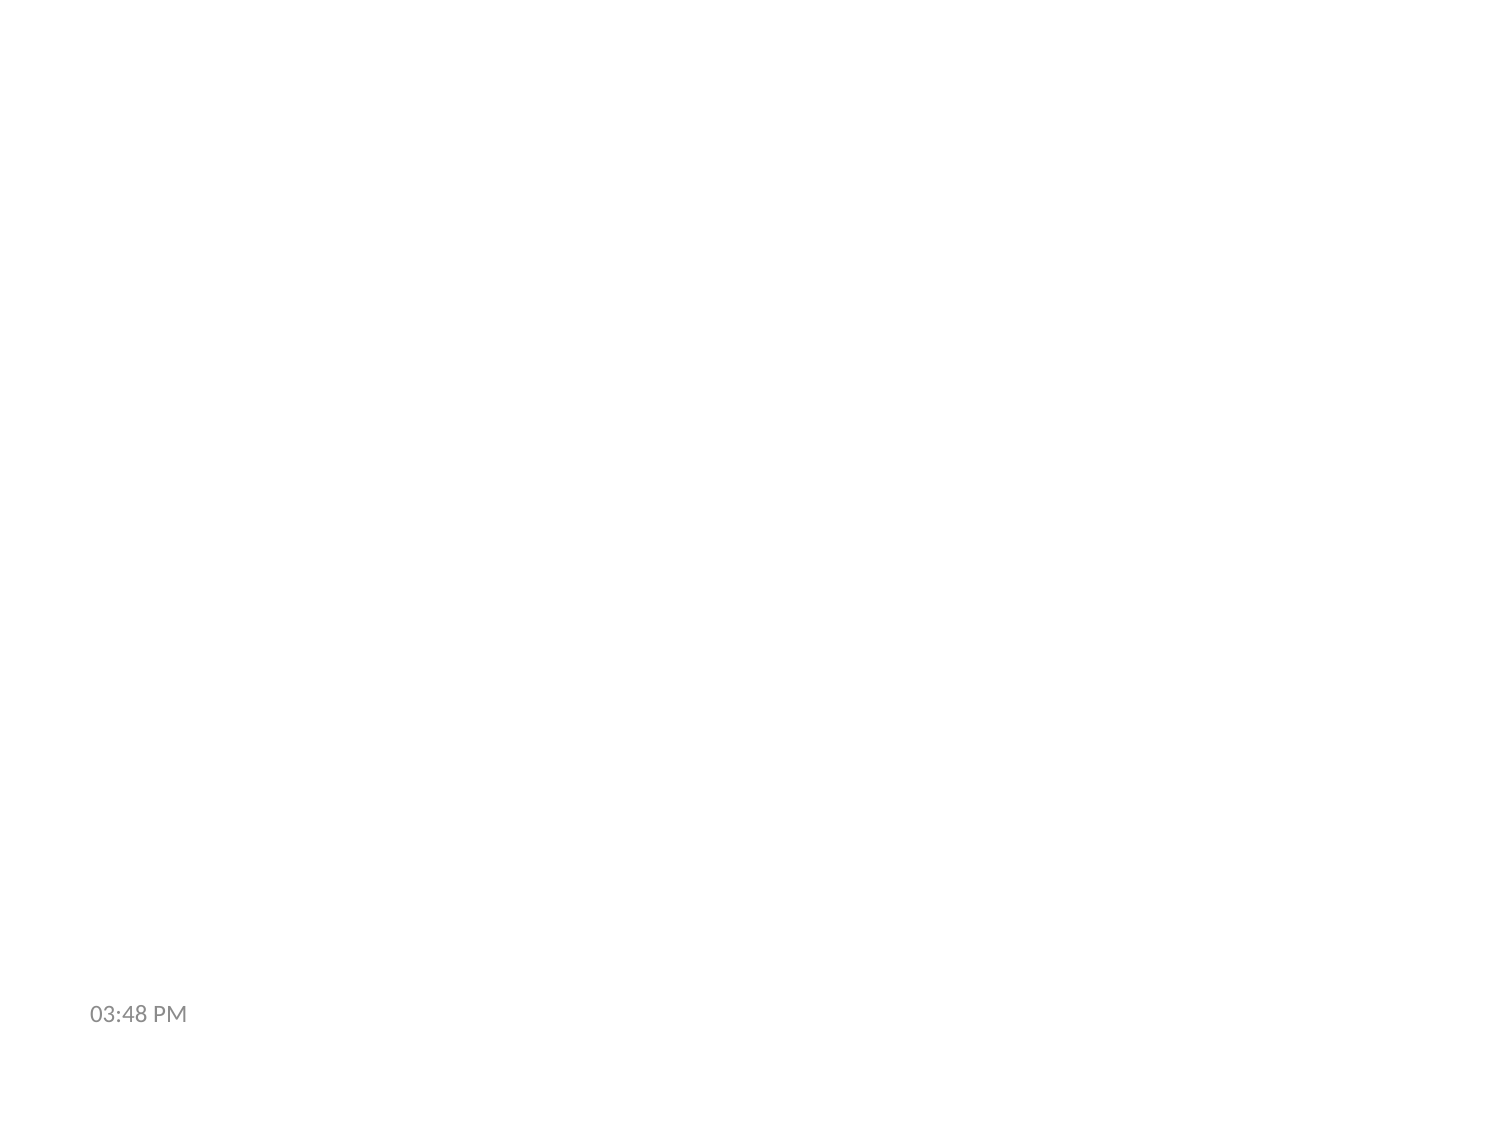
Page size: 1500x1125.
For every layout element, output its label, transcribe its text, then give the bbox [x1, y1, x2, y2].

text_box 3:35 PM [75, 982, 425, 1043]
